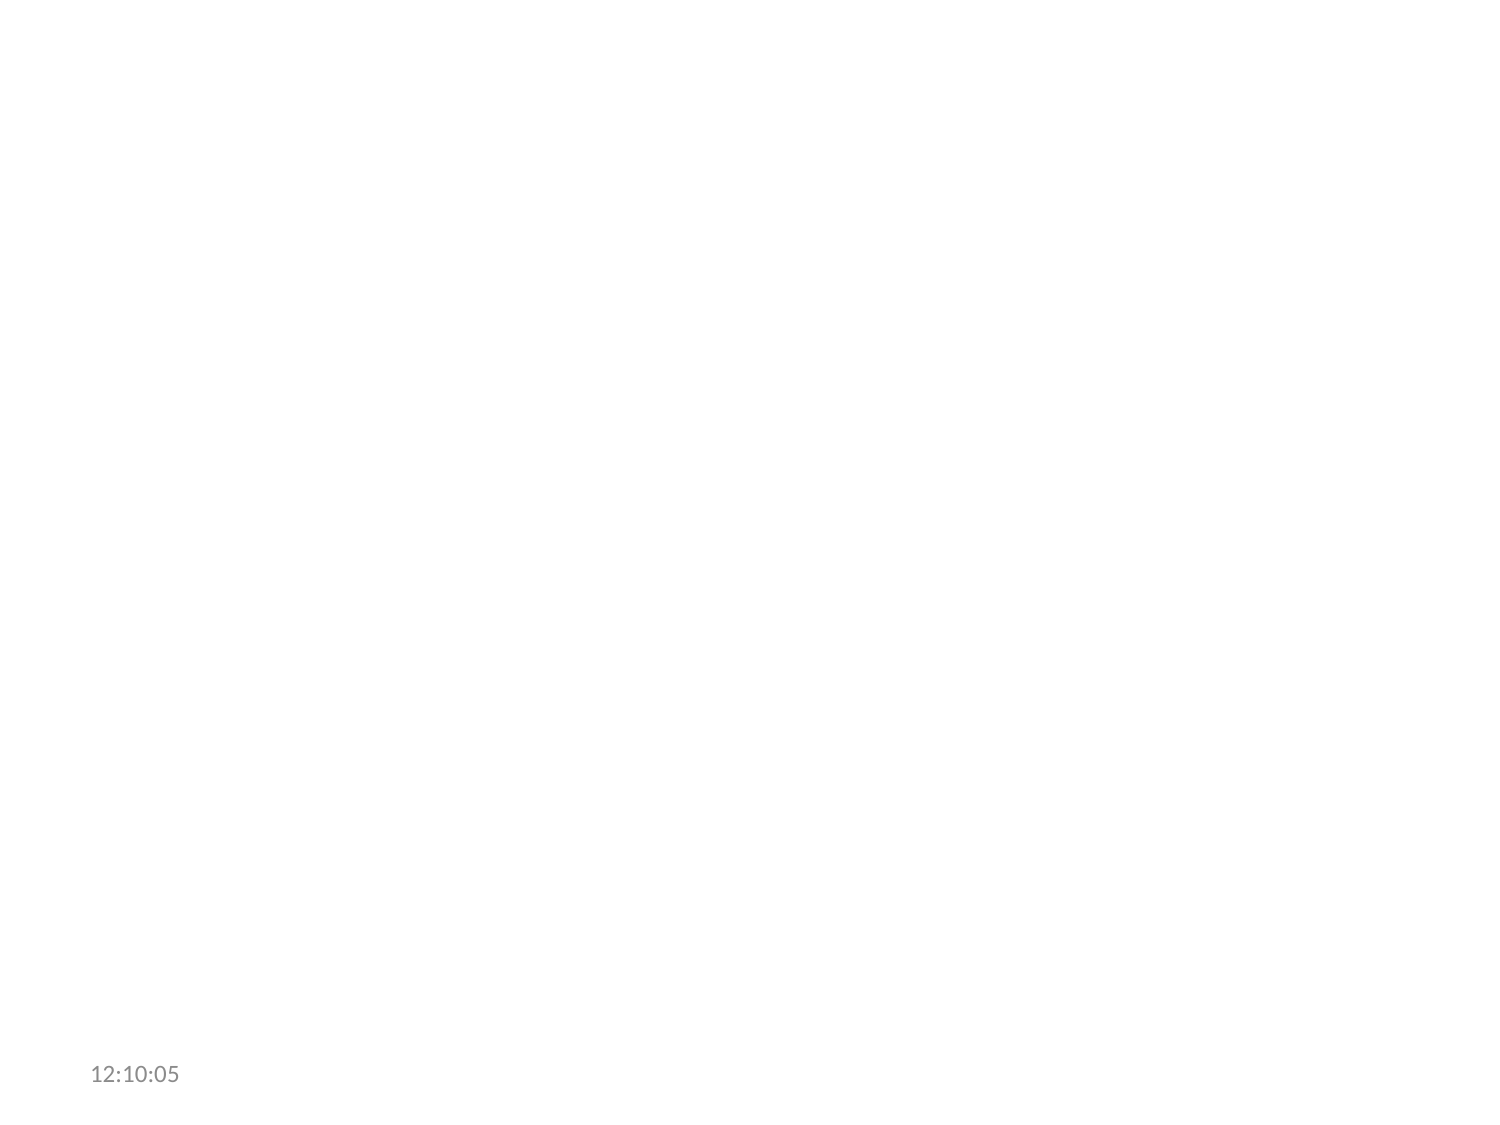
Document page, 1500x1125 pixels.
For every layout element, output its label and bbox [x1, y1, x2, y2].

slide_number [75, 1042, 425, 1103]
